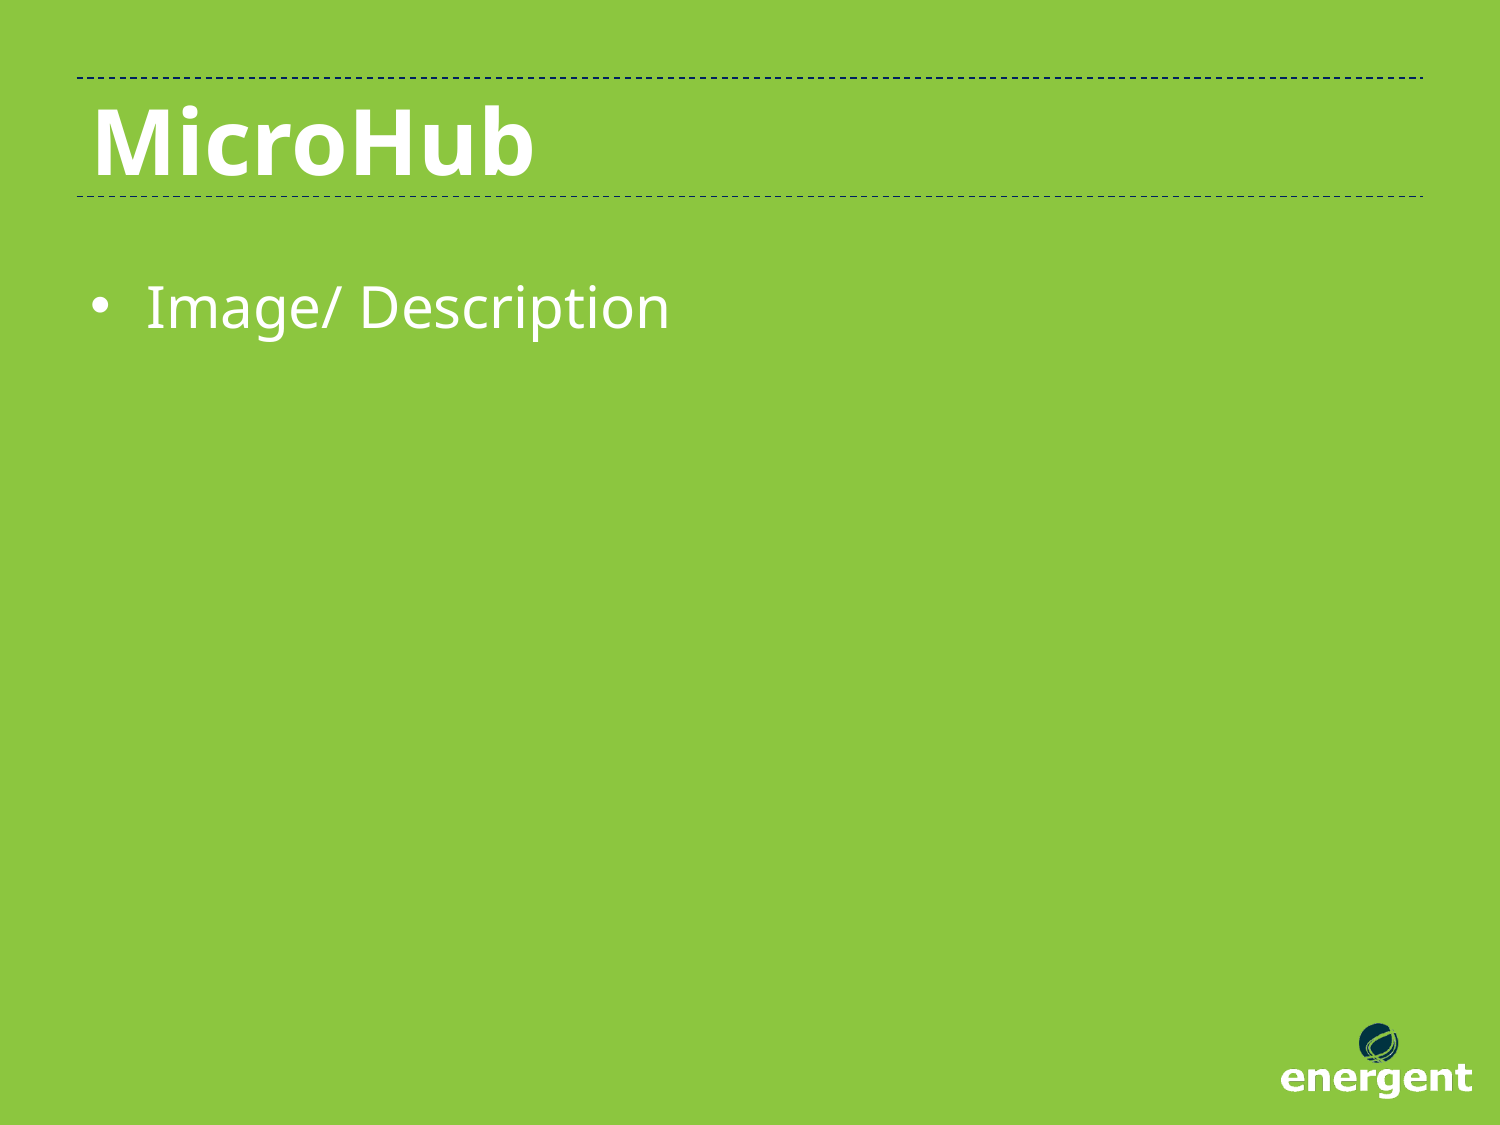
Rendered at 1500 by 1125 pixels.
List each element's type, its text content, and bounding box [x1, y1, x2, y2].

picture [1281, 1023, 1472, 1099]
title MicroHub [75, 45, 1425, 233]
list Image/ Description [75, 262, 738, 1005]
